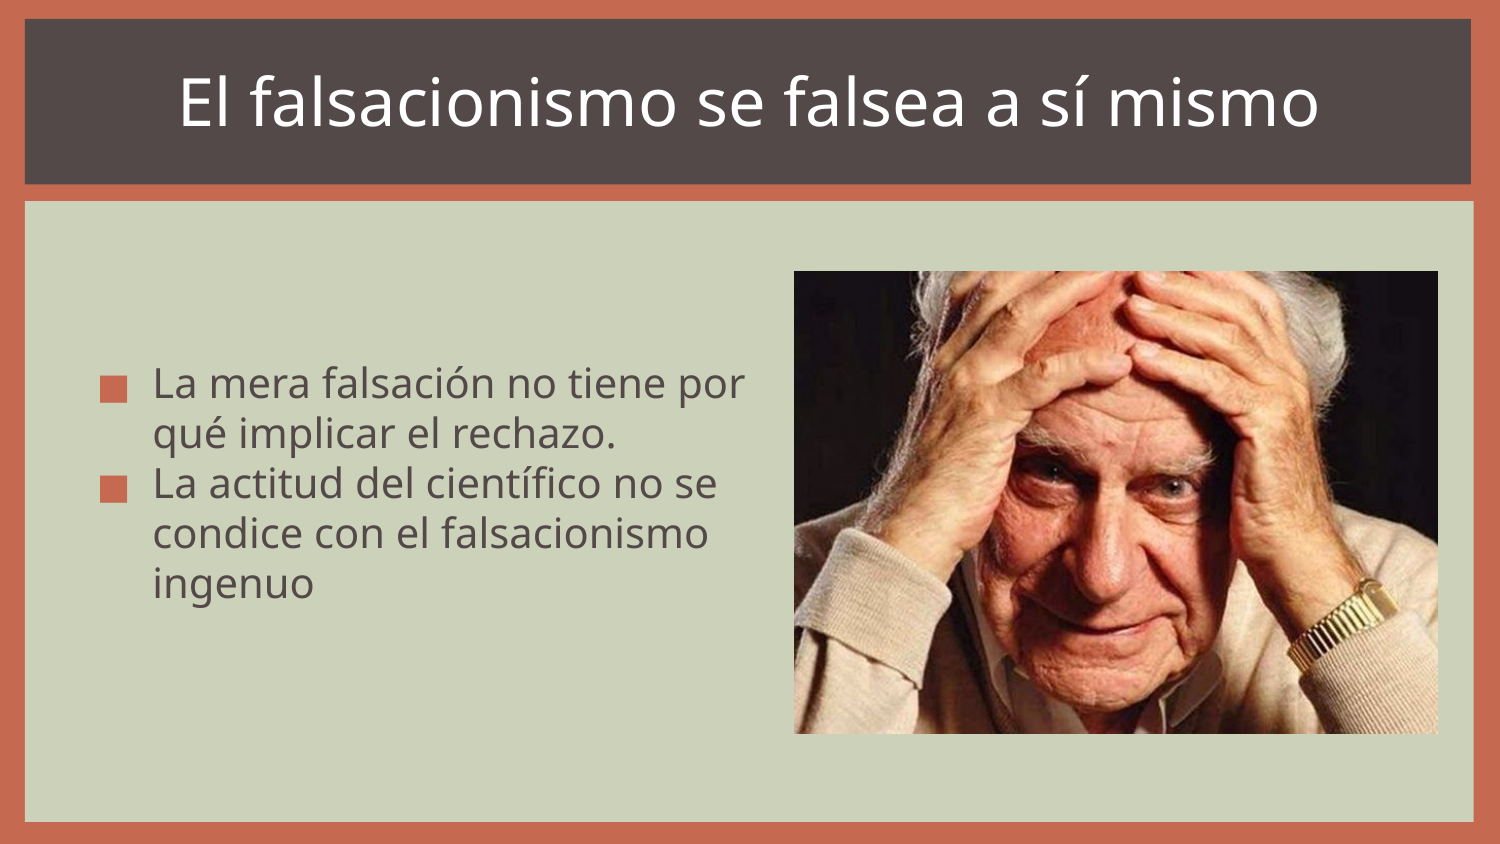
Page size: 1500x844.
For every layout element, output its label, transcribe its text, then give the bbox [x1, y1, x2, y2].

picture [794, 271, 1438, 735]
title El falsacionismo se falsea a sí mismo [62, 43, 1438, 235]
list La mera falsación no tiene por qué implicar el rechazo. La actitud del científico no se condice con el falsacionismo ingenuo [62, 348, 770, 754]
